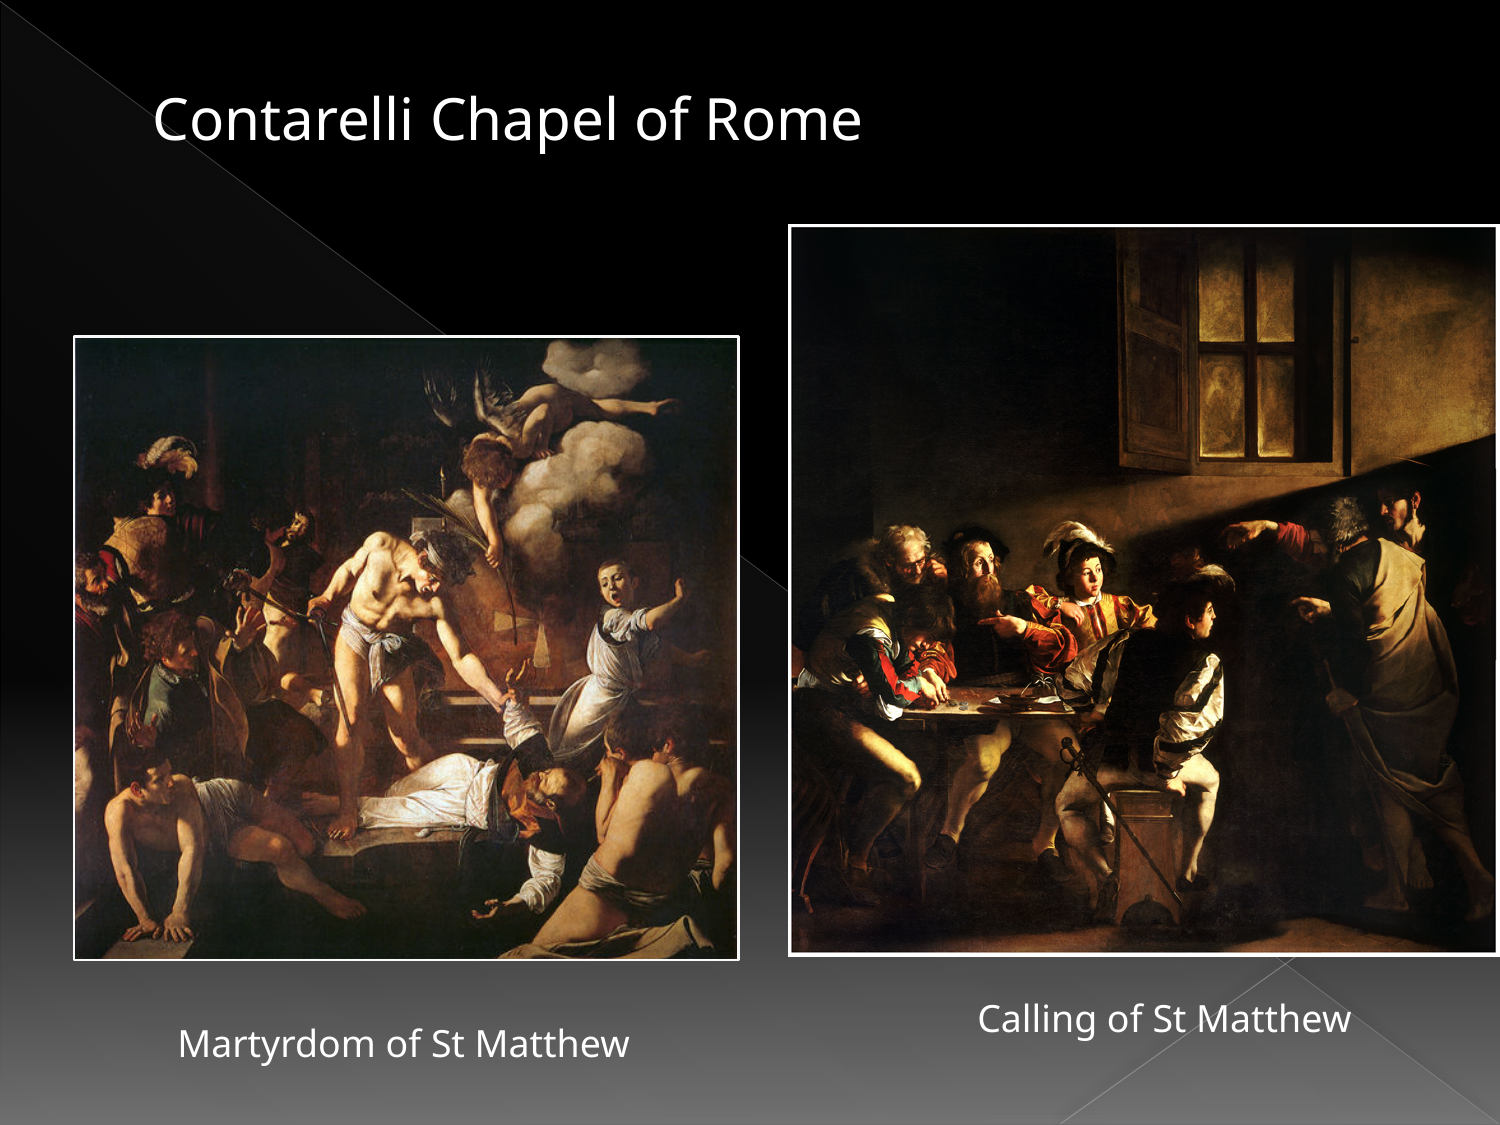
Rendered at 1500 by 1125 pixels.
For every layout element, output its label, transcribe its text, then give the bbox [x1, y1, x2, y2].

picture [787, 224, 1500, 958]
picture [74, 337, 738, 960]
text_box Calling of St Matthew [962, 987, 1388, 1048]
text_box Martyrdom of St Matthew [162, 1012, 663, 1073]
text_box Contarelli Chapel of Rome [137, 75, 1150, 160]
